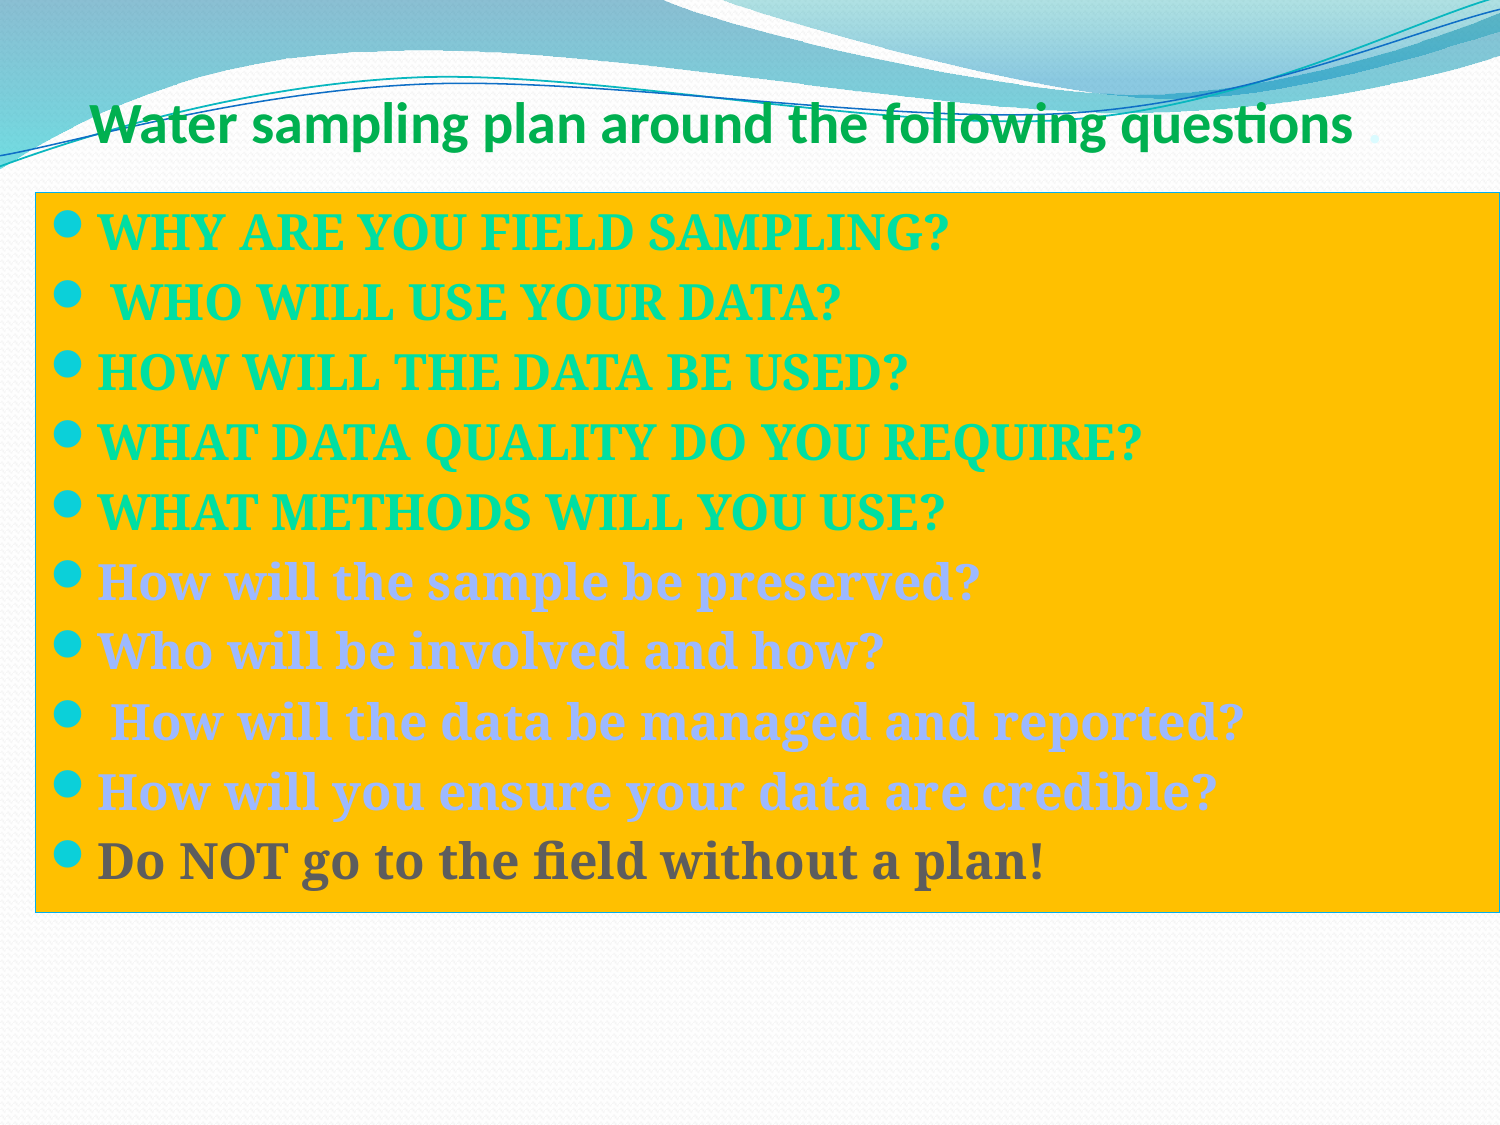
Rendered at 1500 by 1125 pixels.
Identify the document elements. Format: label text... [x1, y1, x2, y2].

title Water sampling plan around the following questions . [0, 46, 1473, 155]
list Why are you field sampling? Who will use your data? How will the data be used? What data quality do you require? What methods will you use? How will the sample be preserved? Who will be involved and how? How will the data be managed and reported? How will you ensure your data are credible? Do NOT go to the field without a plan! [35, 192, 1500, 913]
